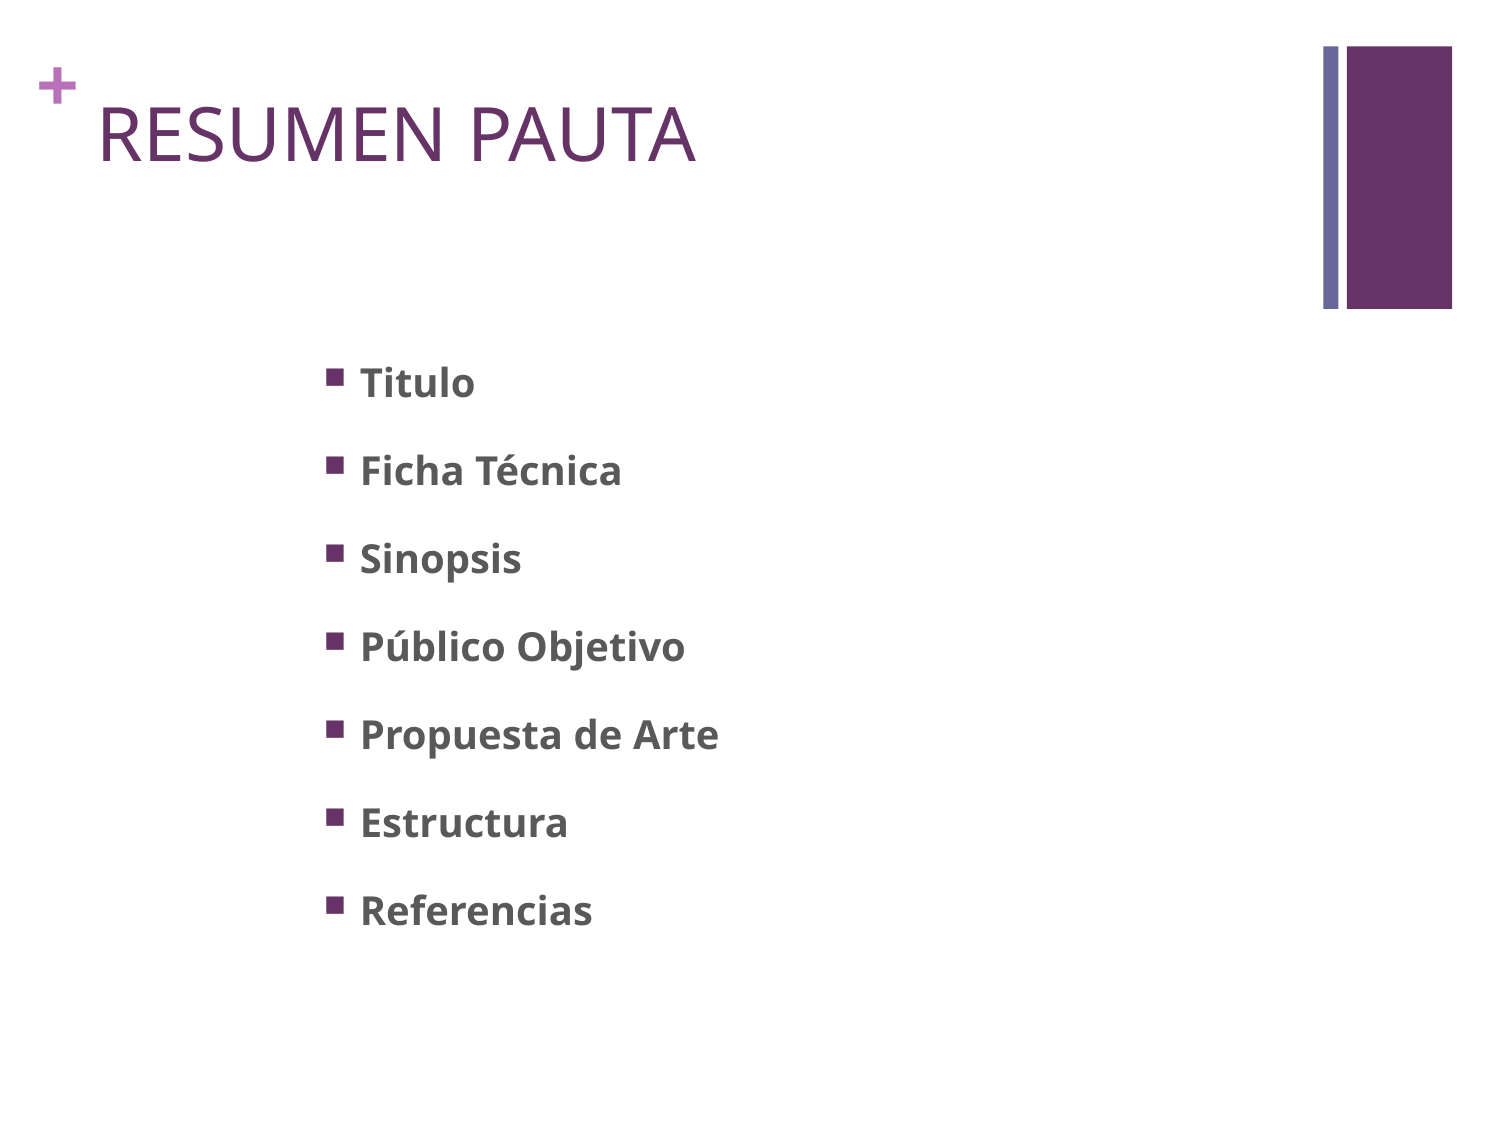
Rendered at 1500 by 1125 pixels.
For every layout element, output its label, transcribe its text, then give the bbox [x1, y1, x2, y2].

title RESUMEN PAUTA [81, 79, 1322, 263]
list Titulo Ficha Técnica Sinopsis Público Objetivo Propuesta de Arte Estructura Referencias [308, 350, 1353, 995]
